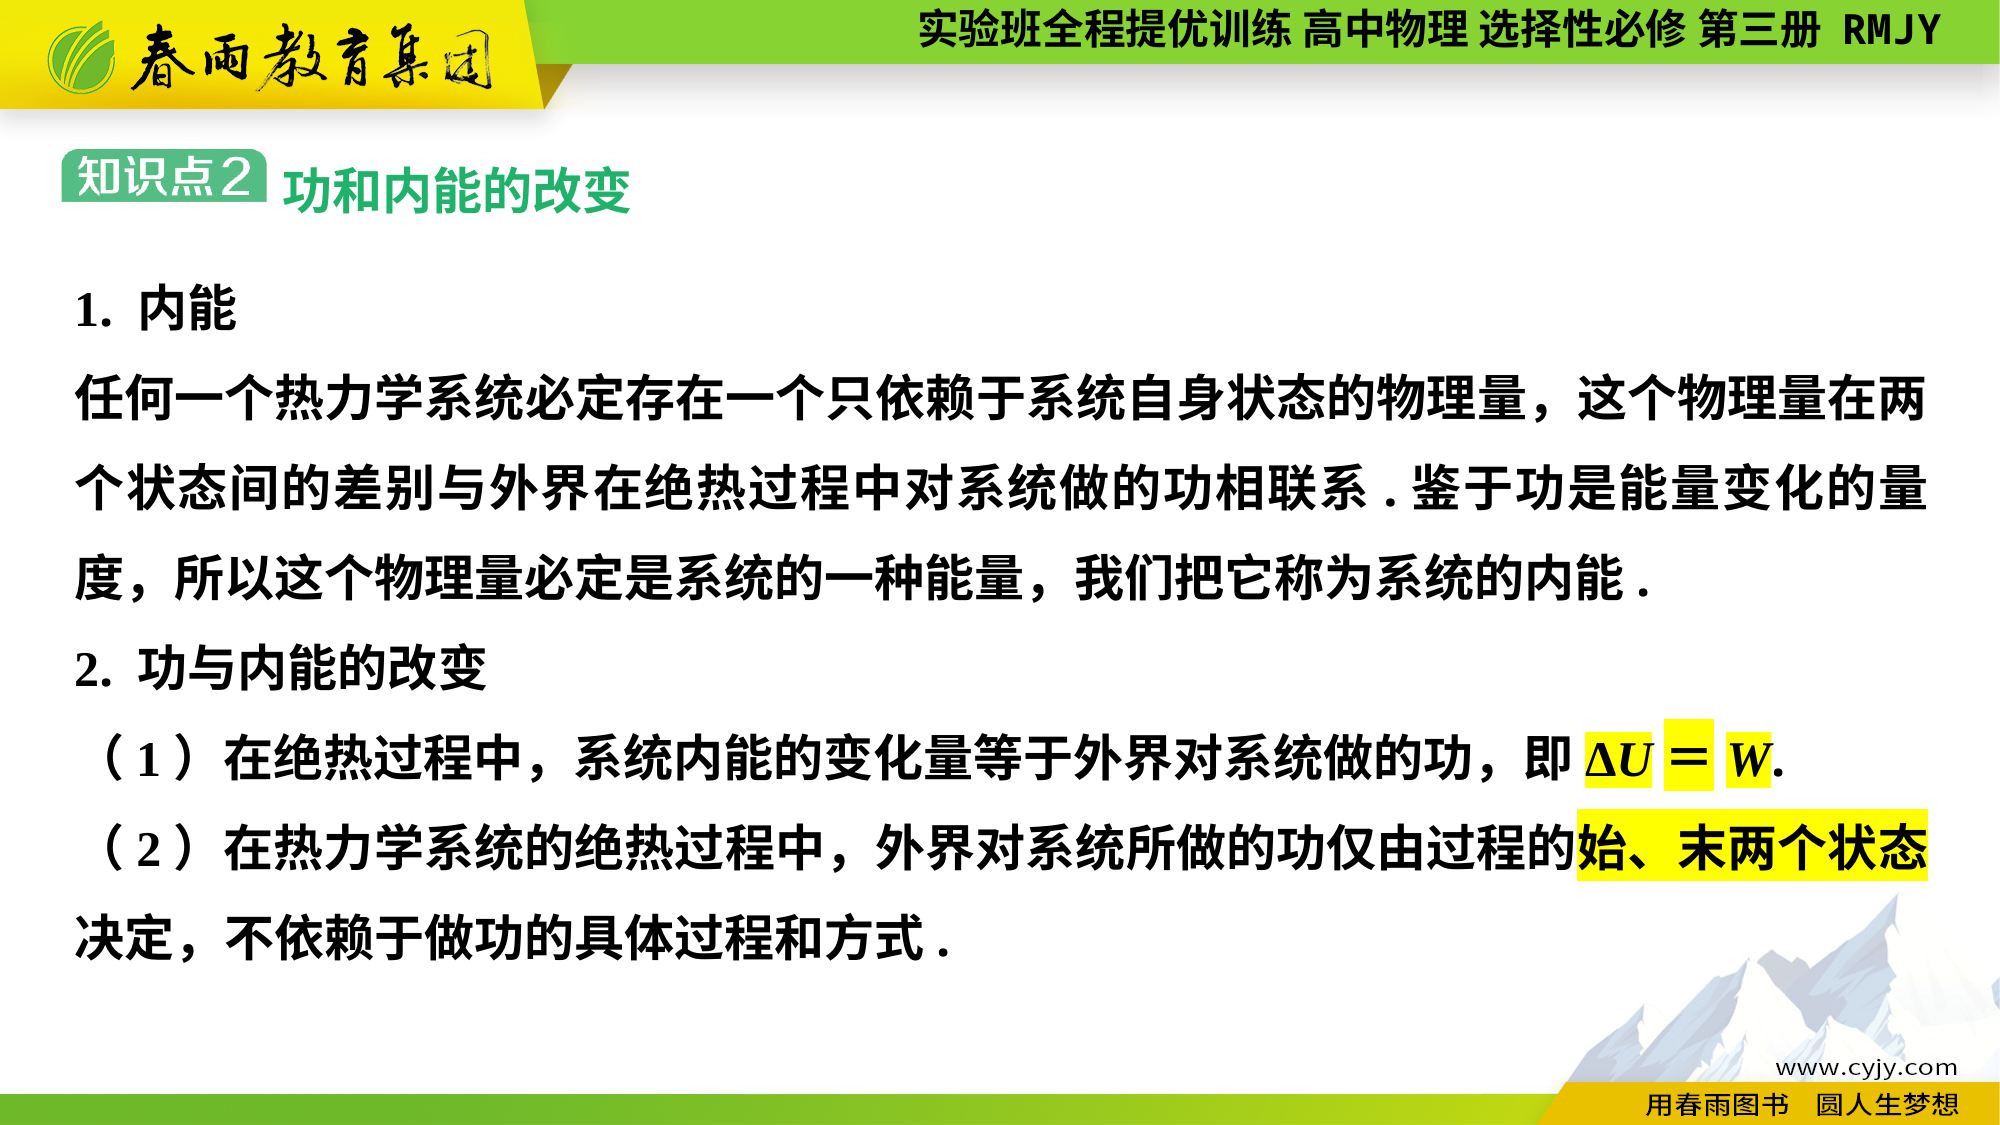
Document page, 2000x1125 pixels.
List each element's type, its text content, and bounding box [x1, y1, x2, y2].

picture [0, 0, 2000, 1125]
list 1. 内能 任何一个热力学系统必定存在一个只依赖于系统自身状态的物理量，这个物理量在两个状态间的差别与外界在绝热过程中对系统做的功相联系.鉴于功是能量变化的量度，所以这个物理量必定是系统的一种能量，我们把它称为系统的内能. 2. 功与内能的改变 （1）在绝热过程中，系统内能的变化量等于外界对系统做的功，即ΔU＝W. （2）在热力学系统的绝热过程中，外界对系统所做的功仅由过程的始、末两个状态决定，不依赖于做功的具体过程和方式. [59, 239, 1944, 970]
text_box 功和内能的改变 [267, 122, 1944, 228]
